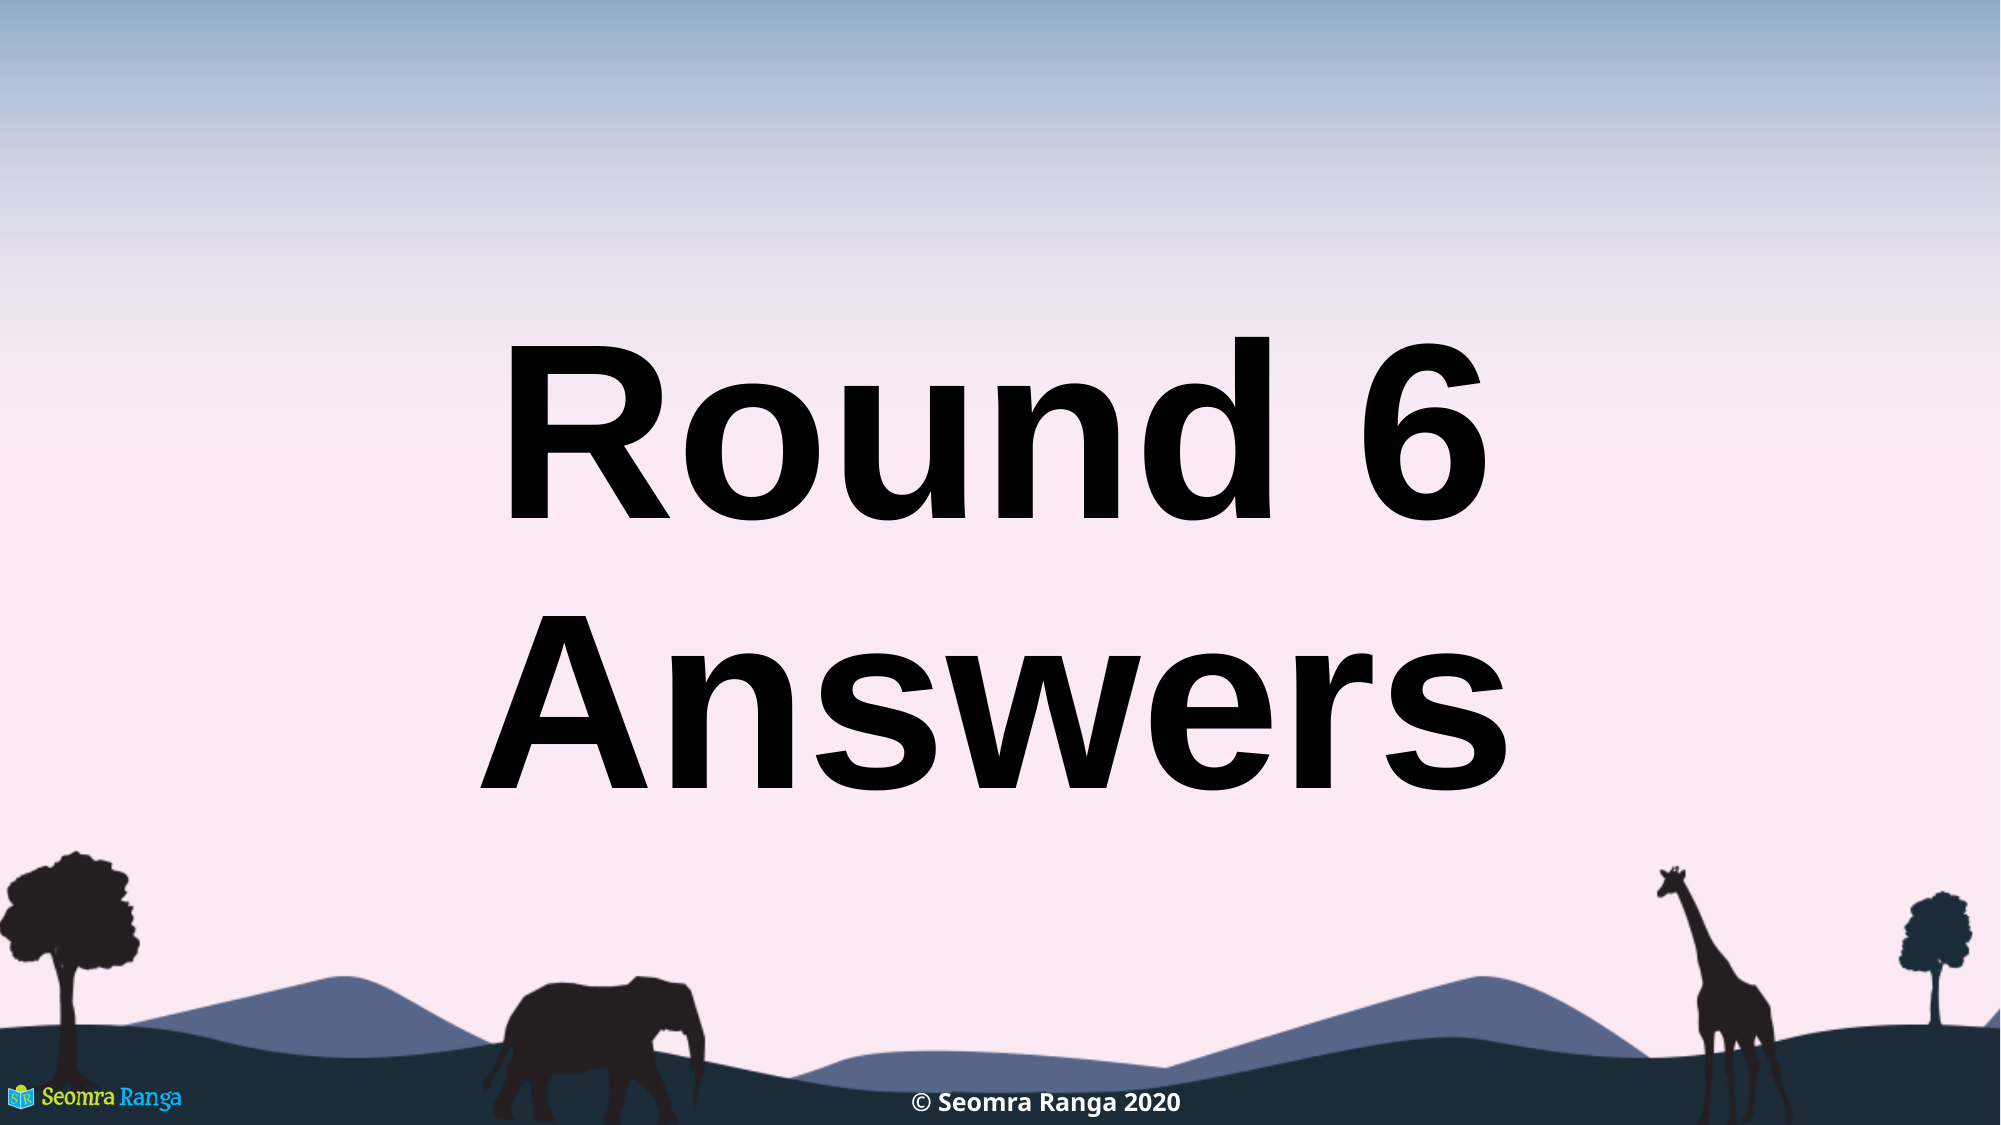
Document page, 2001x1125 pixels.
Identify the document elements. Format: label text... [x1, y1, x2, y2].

picture [0, 0, 2001, 1125]
list Round 6 Answers [133, 194, 1859, 914]
text_box © Seomra Ranga 2020 www.seomraranga.com [762, 1079, 1330, 1125]
